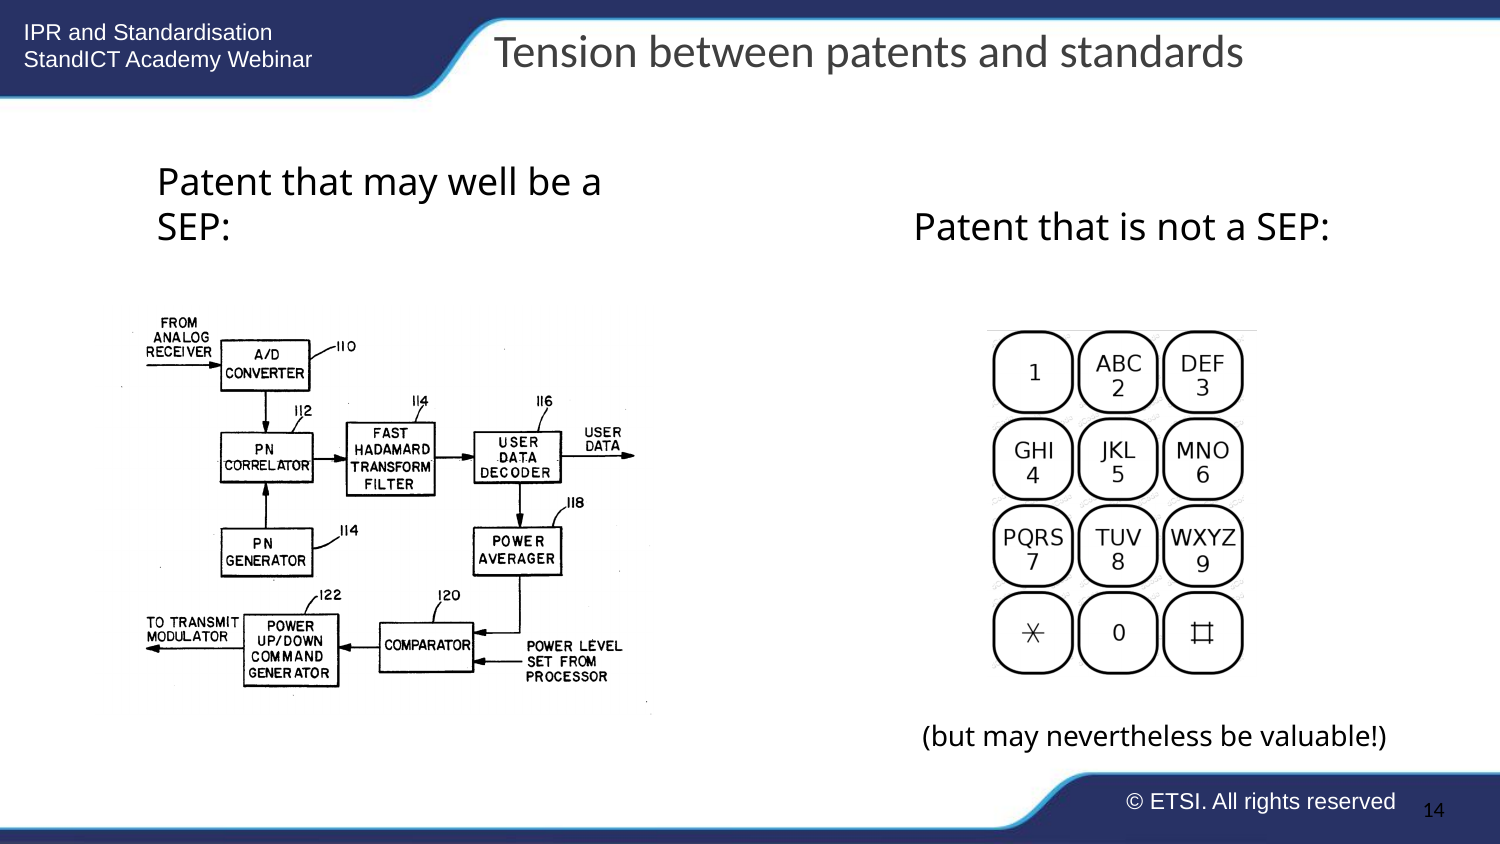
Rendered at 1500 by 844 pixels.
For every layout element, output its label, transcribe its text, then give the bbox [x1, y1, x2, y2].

text_box Patent that is not a SEP: [828, 199, 1416, 255]
text_box Tension between patents and standards [482, 21, 1293, 129]
text_box © ETSI. All rights reserved [1111, 779, 1415, 822]
picture [0, 0, 1500, 844]
text_box Patent that may well be a SEP: [143, 199, 654, 255]
text_box (but may nevertheless be valuable!) [907, 710, 1500, 759]
